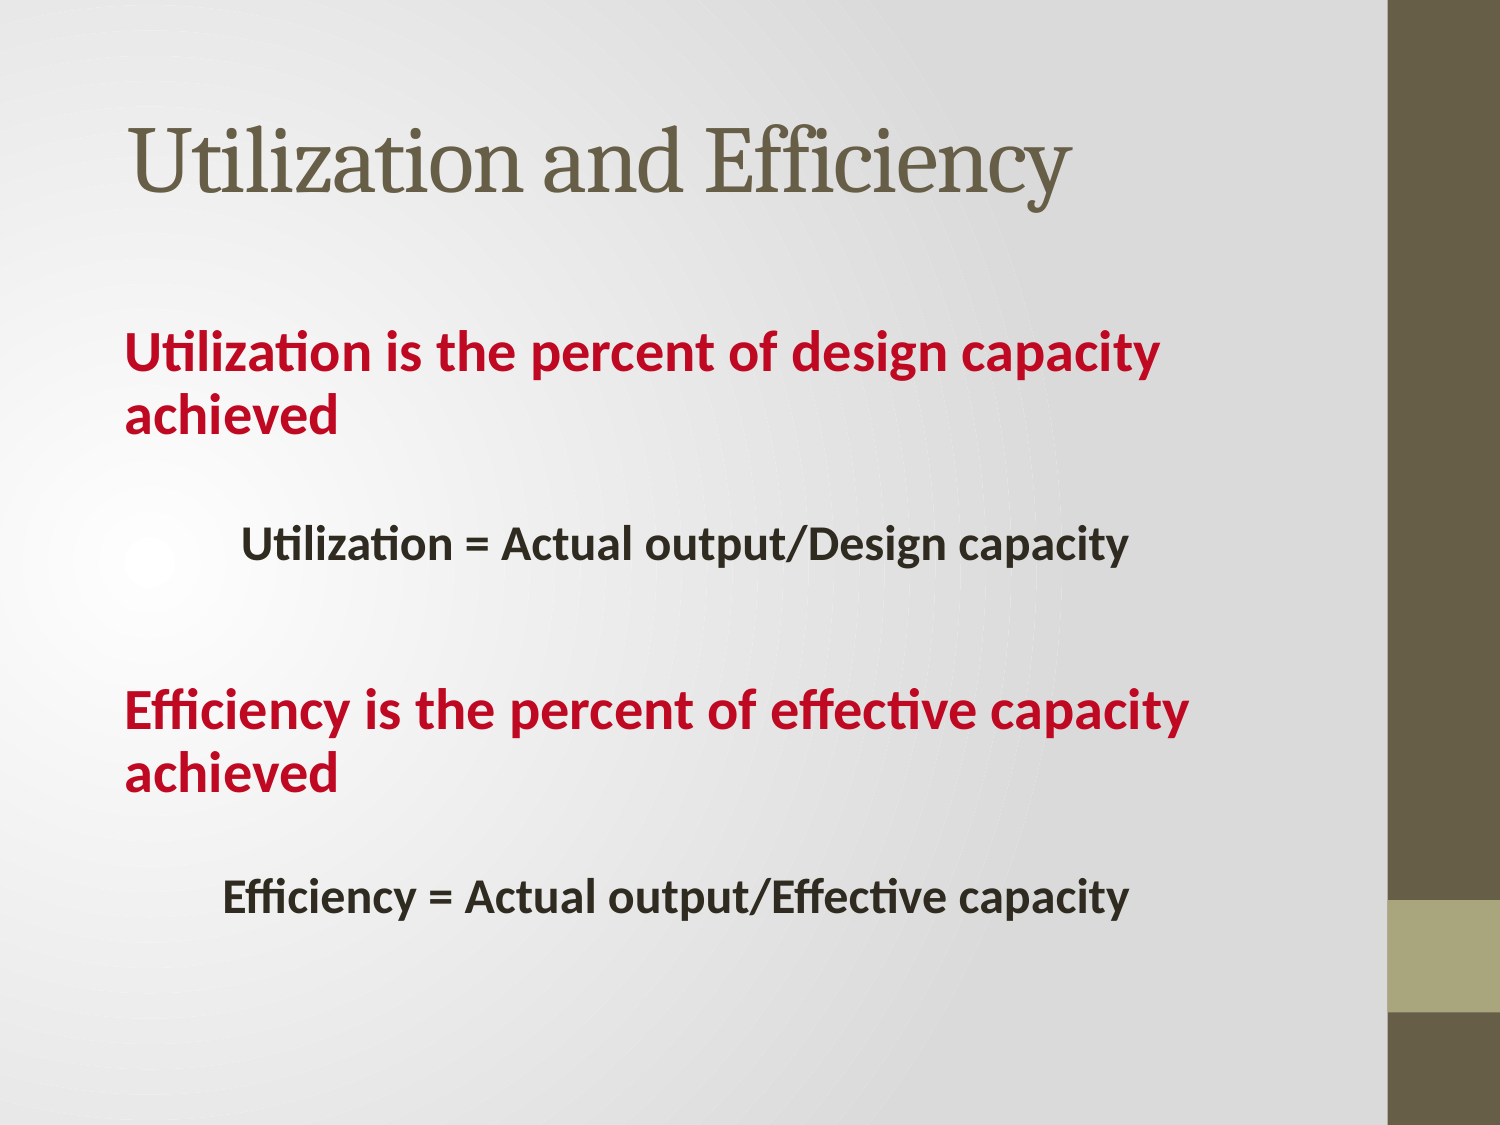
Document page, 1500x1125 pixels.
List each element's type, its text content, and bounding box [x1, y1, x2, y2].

text_box Utilization is the percent of design capacity achieved [109, 313, 1383, 455]
title Utilization and Efficiency [112, 71, 1388, 236]
text_box Efficiency = Actual output/Effective capacity [207, 863, 1146, 932]
text_box Utilization = Actual output/Design capacity [226, 510, 1145, 579]
text_box Efficiency is the percent of effective capacity achieved [109, 672, 1394, 813]
